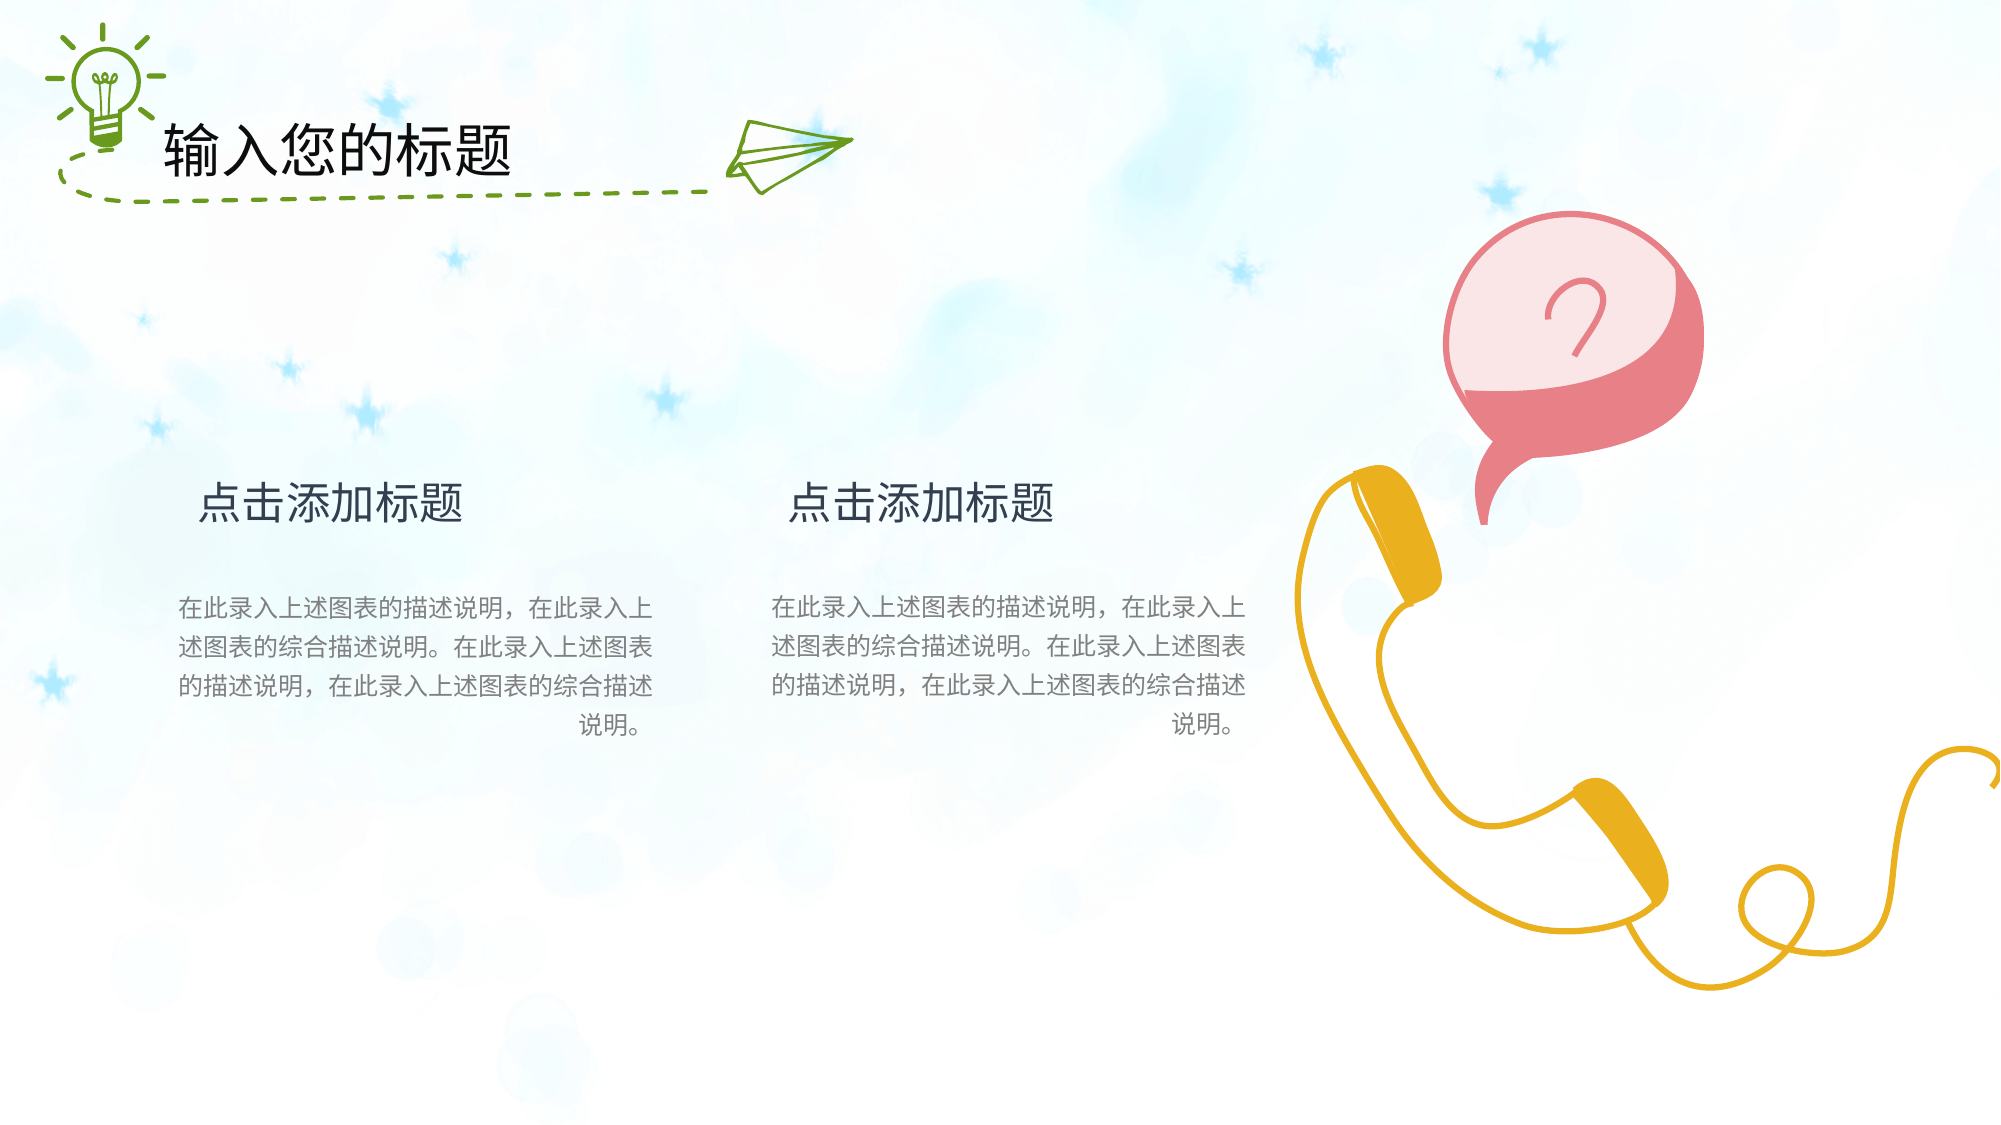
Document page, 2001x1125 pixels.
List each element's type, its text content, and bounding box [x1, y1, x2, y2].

text_box 在此录入上述图表的描述说明，在此录入上述图表的综合描述说明。在此录入上述图表的描述说明，在此录入上述图表的综合描述说明。 [746, 576, 1253, 784]
picture [0, 0, 2000, 1125]
text_box 点击添加标题 [772, 467, 1070, 536]
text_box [1445, 213, 1703, 525]
text_box 在此录入上述图表的描述说明，在此录入上述图表的综合描述说明。在此录入上述图表的描述说明，在此录入上述图表的综合描述说明。 [153, 577, 661, 785]
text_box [1297, 467, 2000, 988]
text_box 点击添加标题 [182, 467, 480, 536]
